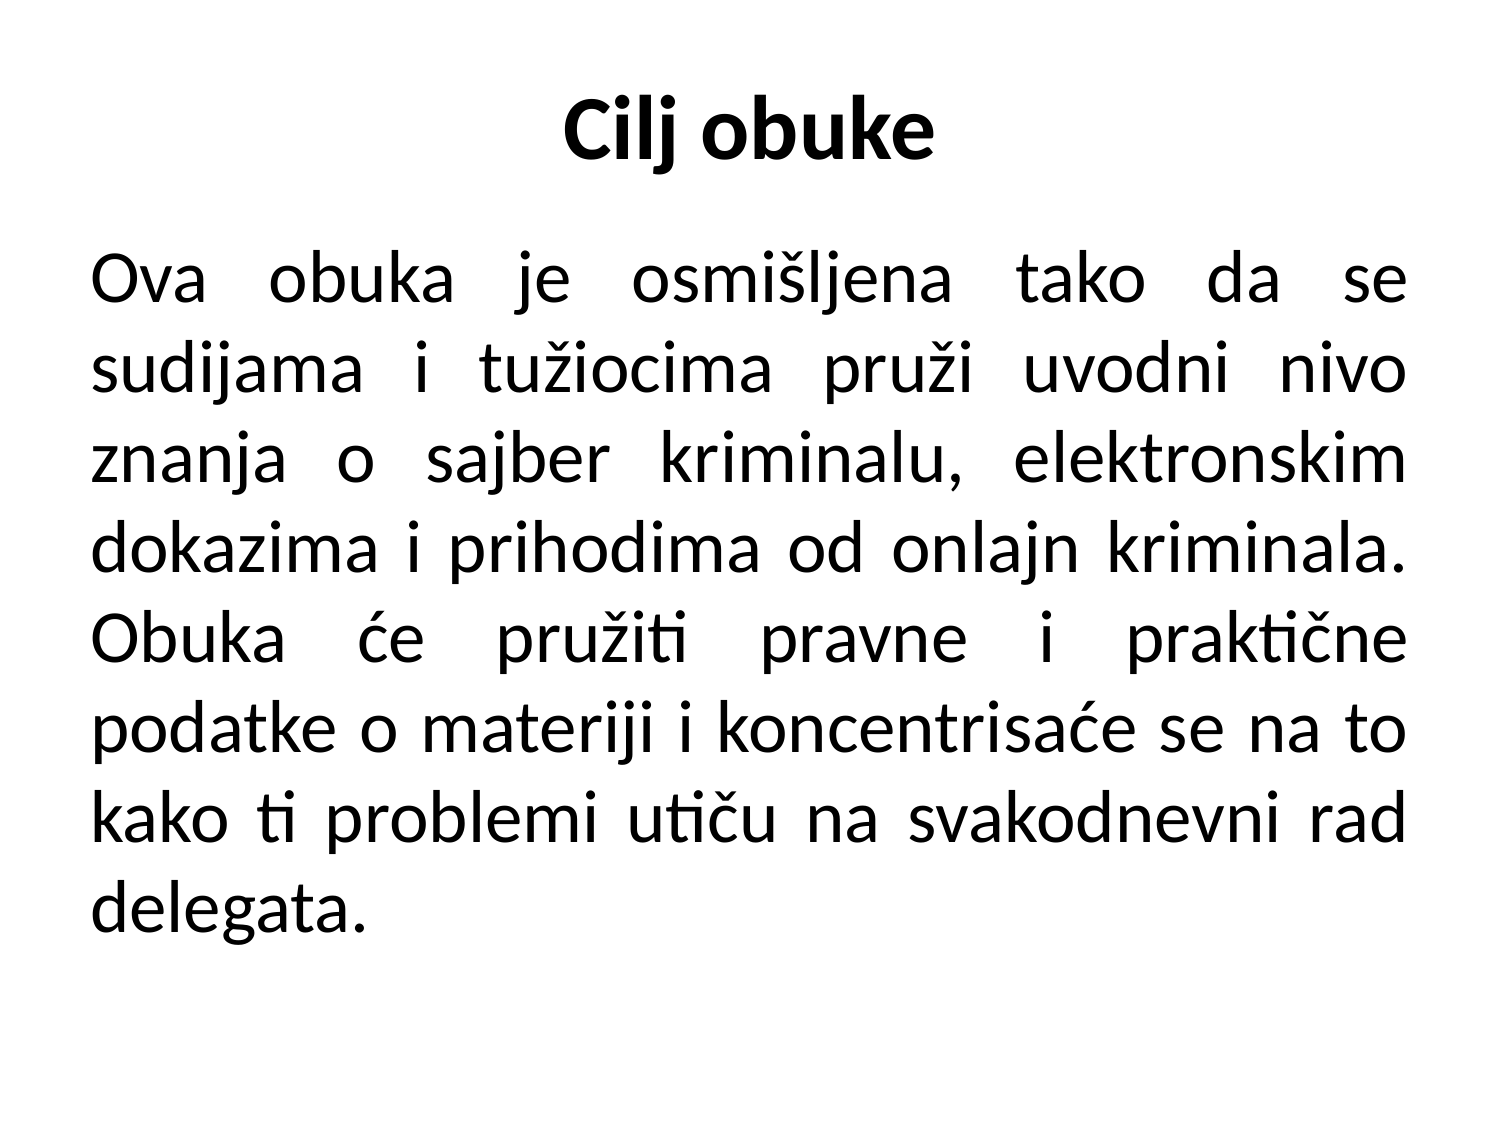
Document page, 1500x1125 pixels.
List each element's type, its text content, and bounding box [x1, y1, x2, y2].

list Ova obuka je osmišljena tako da se sudijama i tužiocima pruži uvodni nivo znanja o sajber kriminalu, elektronskim dokazima i prihodima od onlajn kriminala. Obuka će pružiti pravne i praktične podatke o materiji i koncentrisaće se na to kako ti problemi utiču na svakodnevni rad delegata. [75, 219, 1425, 1100]
title Cilj obuke [75, 45, 1425, 201]
